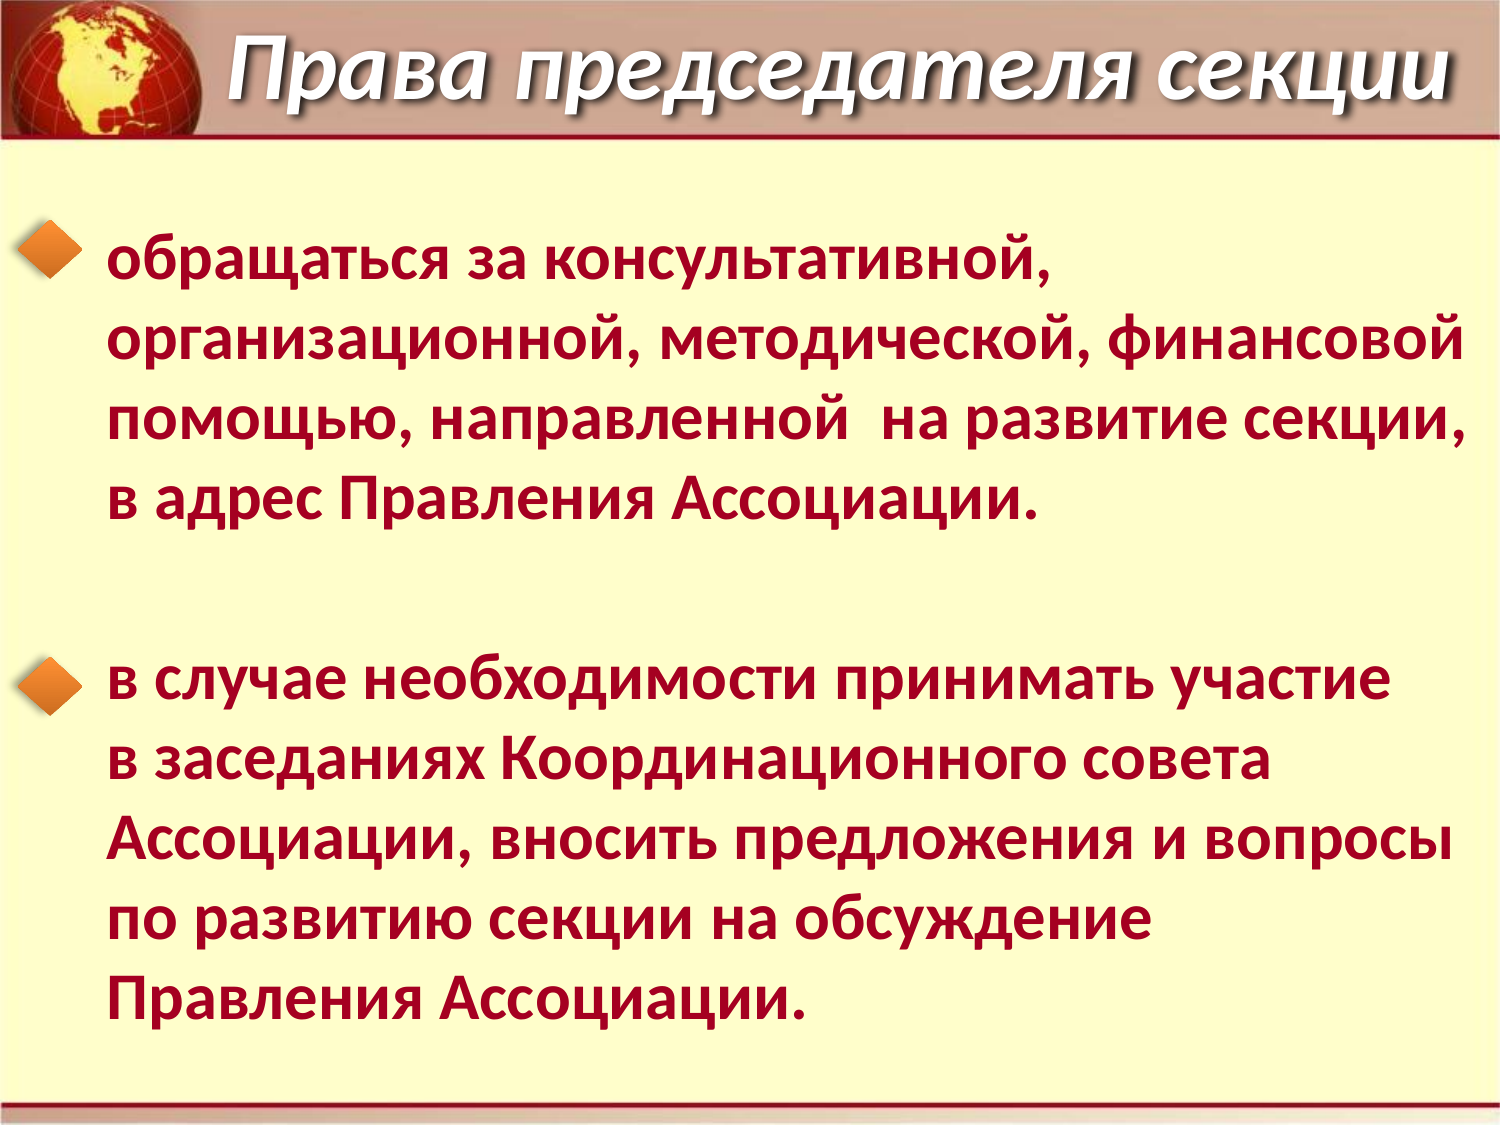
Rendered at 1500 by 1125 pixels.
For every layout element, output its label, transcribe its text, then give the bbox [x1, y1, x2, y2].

picture [0, 0, 1500, 1125]
text_box обращаться за консультативной, организационной, методической, финансовой помощью, направленной на развитие секции, в адрес Правления Ассоциации. в случае необходимости принимать участие в заседаниях Координационного совета Ассоциации, вносить предложения и вопросы по развитию секции на обсуждение Правления Ассоциации. [76, 205, 1500, 1033]
text_box Права председателя секции [159, 7, 1500, 128]
text_box [17, 219, 83, 279]
text_box [17, 656, 83, 716]
